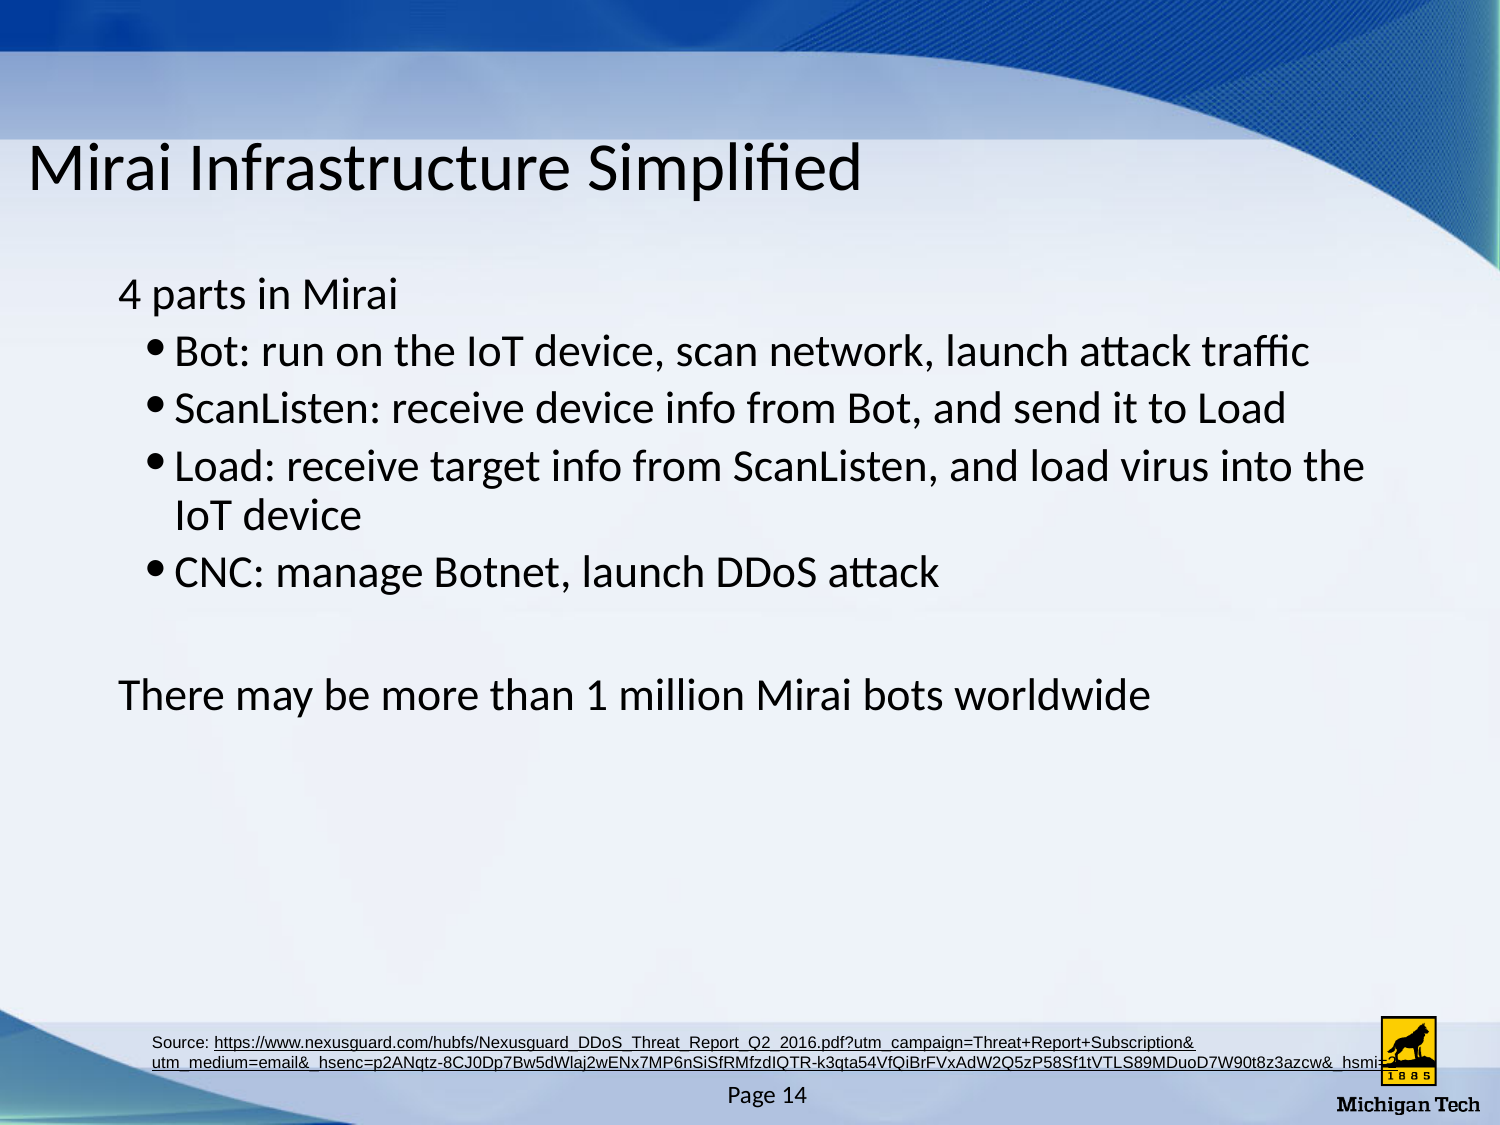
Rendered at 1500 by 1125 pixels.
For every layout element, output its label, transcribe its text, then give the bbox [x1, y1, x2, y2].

text_box Source: https://www.nexusguard.com/hubfs/Nexusguard_DDoS_Threat_Report_Q2_2016.pdf?utm_campaign=Threat+Report+Subscription& utm_medium=email&_hsenc=p2ANqtz-8CJ0Dp7Bw5dWlaj2wENx7MP6nSiSfRMfzdIQTR-k3qta54VfQiBrFVxAdW2Q5zP58Sf1tVTLS89MDuoD7W90t8z3azcw&_hsmi=2 [136, 1024, 1425, 1100]
title Mirai Infrastructure Simplified [12, 75, 1338, 263]
picture [0, 0, 1500, 1125]
list 4 parts in Mirai Bot: run on the IoT device, scan network, launch attack traffic ScanListen: receive device info from Bot, and send it to Load Load: receive target info from ScanListen, and load virus into the IoT device CNC: manage Botnet, launch DDoS attack There may be more than 1 million Mirai bots worldwide [75, 262, 1425, 1063]
